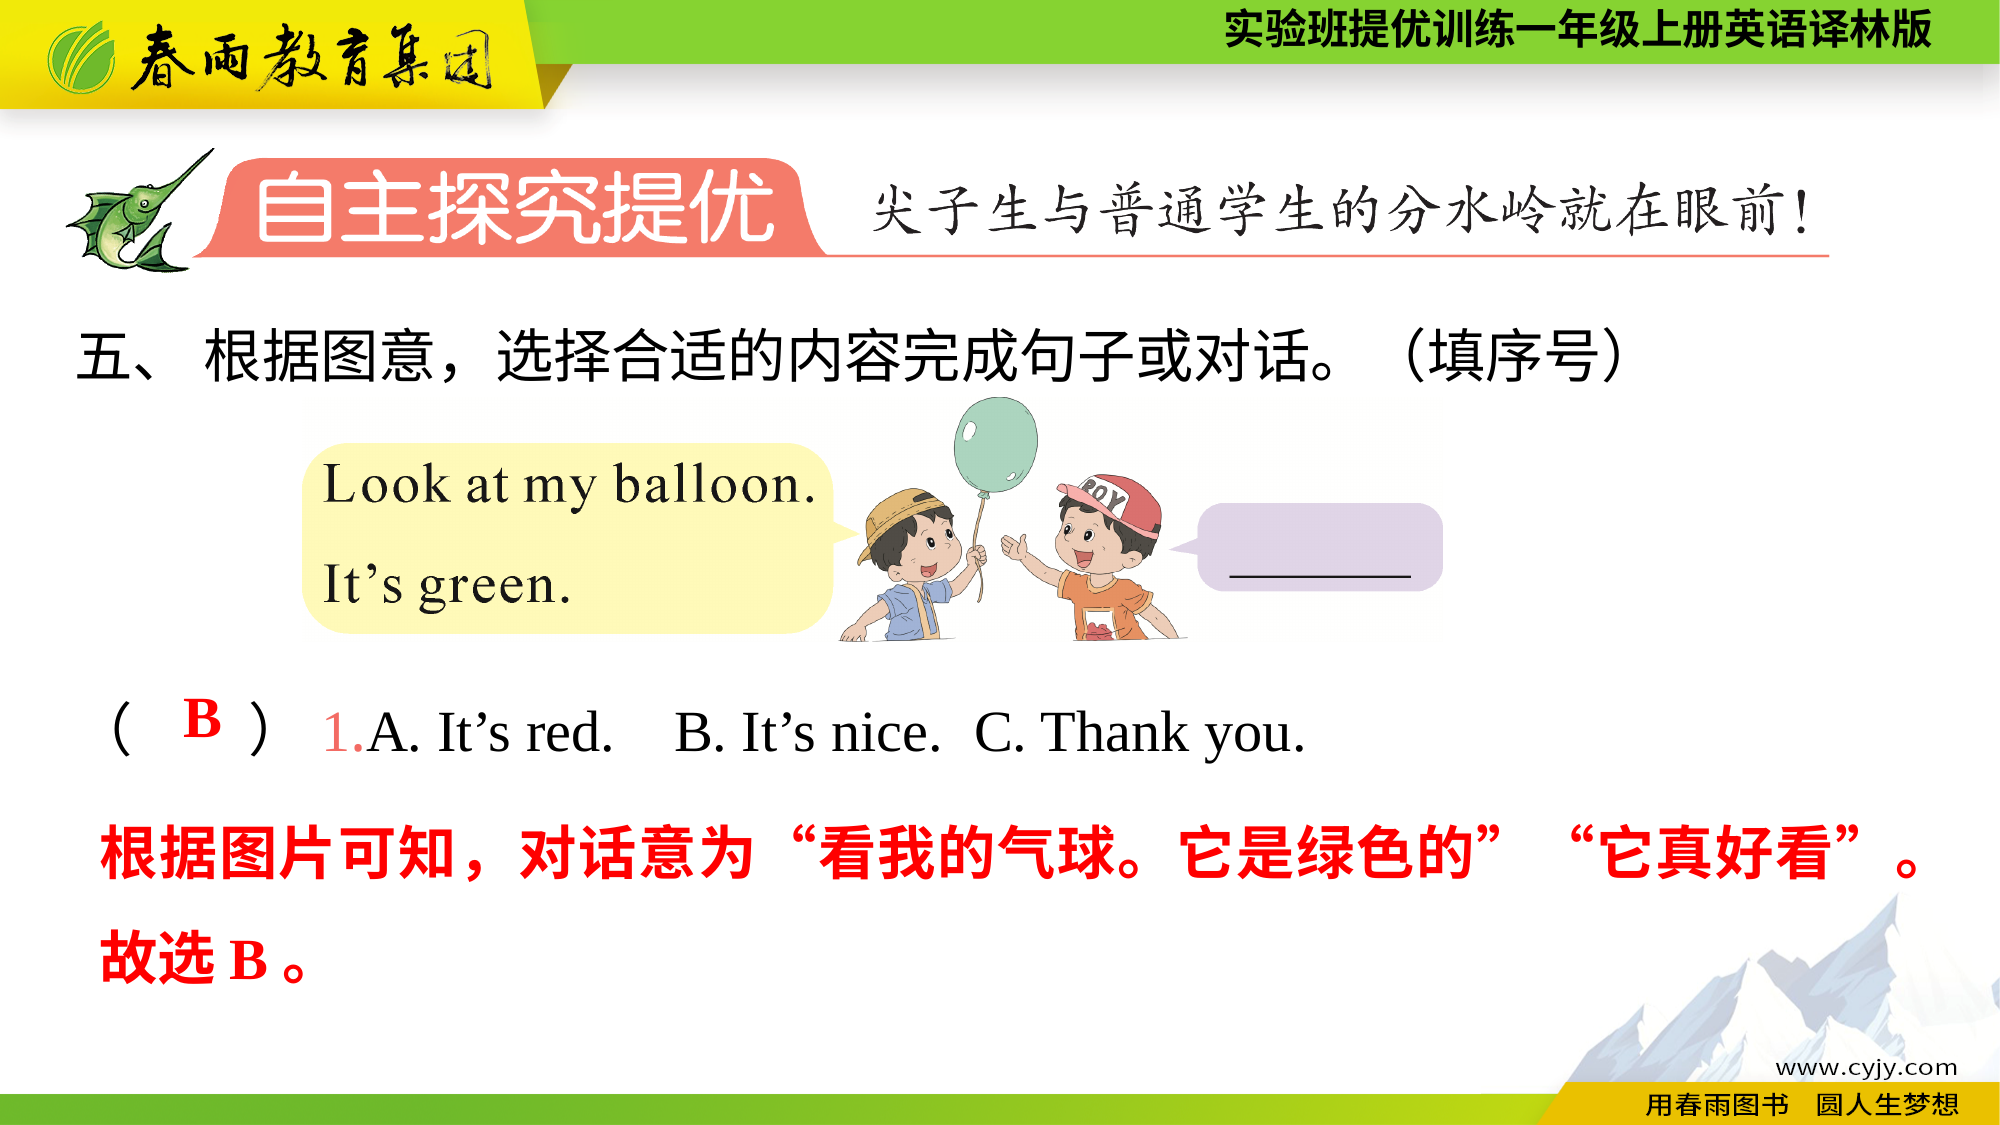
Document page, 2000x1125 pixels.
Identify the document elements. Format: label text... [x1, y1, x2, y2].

text_box B [169, 671, 238, 757]
text_box 根据图片可知，对话意为“看我的气球。它是绿色的”“它真好看”。故选B。 [84, 773, 1969, 999]
list 五、 根据图意，选择合适的内容完成句子或对话。（填序号） （ ）1.A. It’s red. B. It’s nice. C. Thank you. [59, 276, 1944, 777]
picture [0, 0, 2000, 1125]
